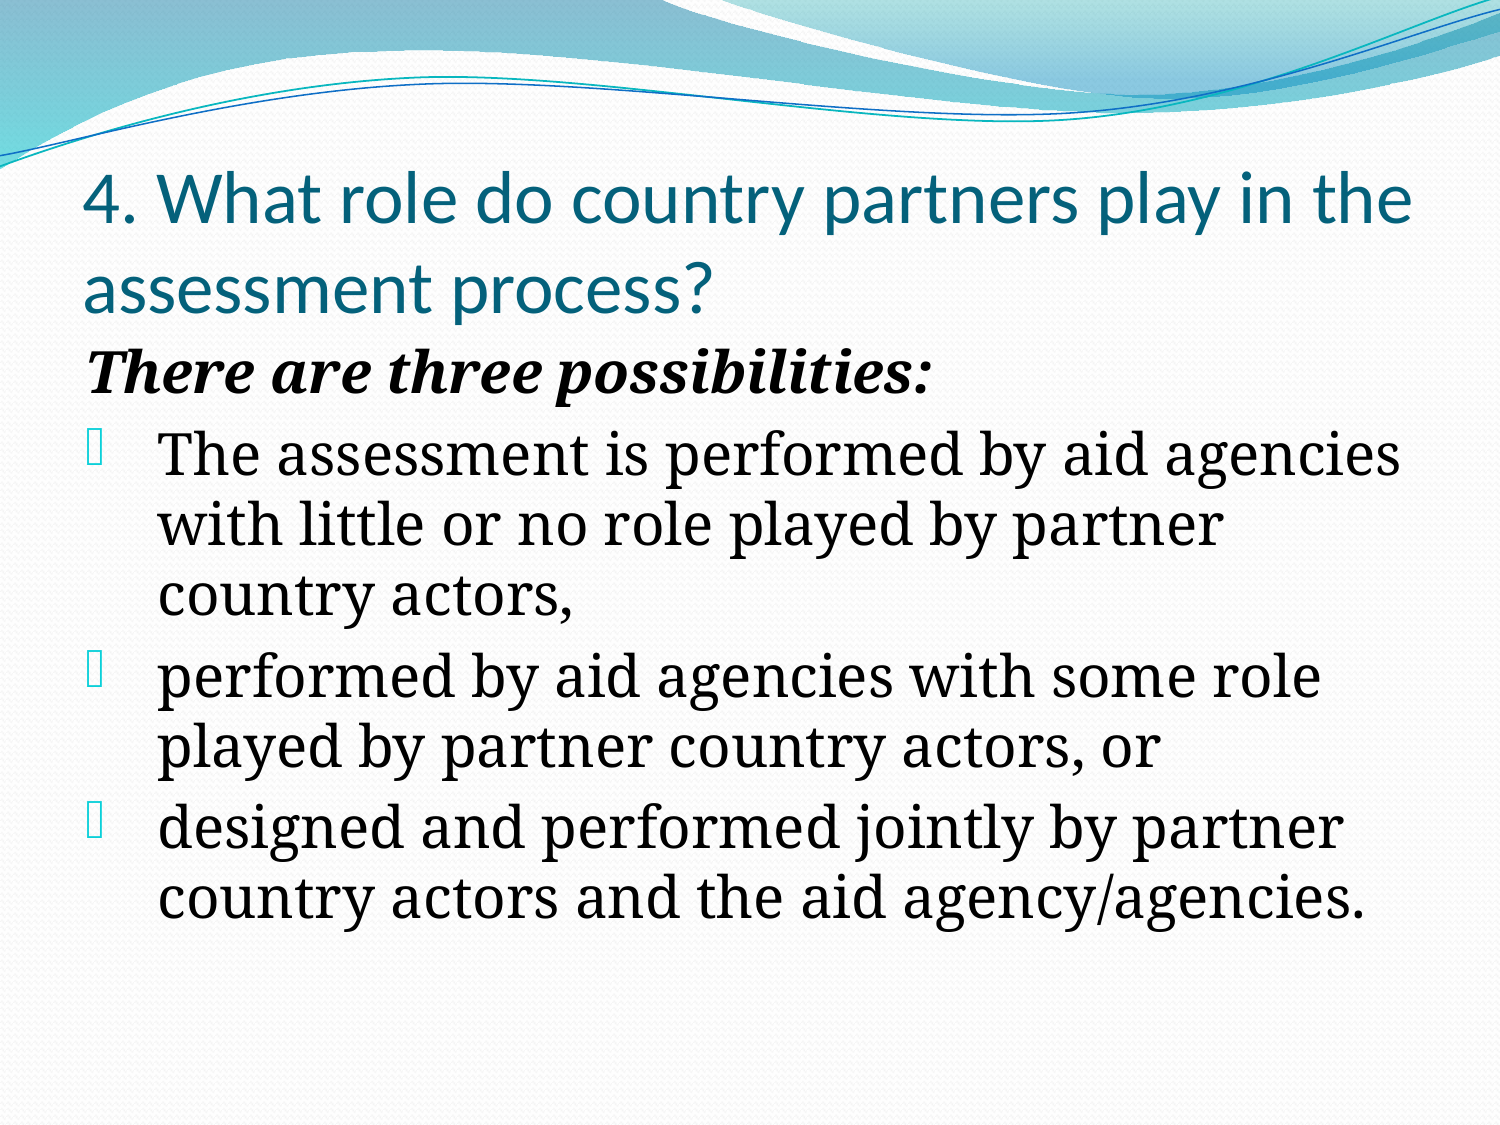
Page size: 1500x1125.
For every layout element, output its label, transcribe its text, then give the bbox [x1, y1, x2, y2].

title 4. What role do country partners play in the assessment process? [81, 140, 1433, 329]
list There are three possibilities: The assessment is performed by aid agencies with little or no role played by partner country actors, performed by aid agencies with some role played by partner country actors, or designed and performed jointly by partner country actors and the aid agency/agencies. [70, 327, 1421, 1049]
